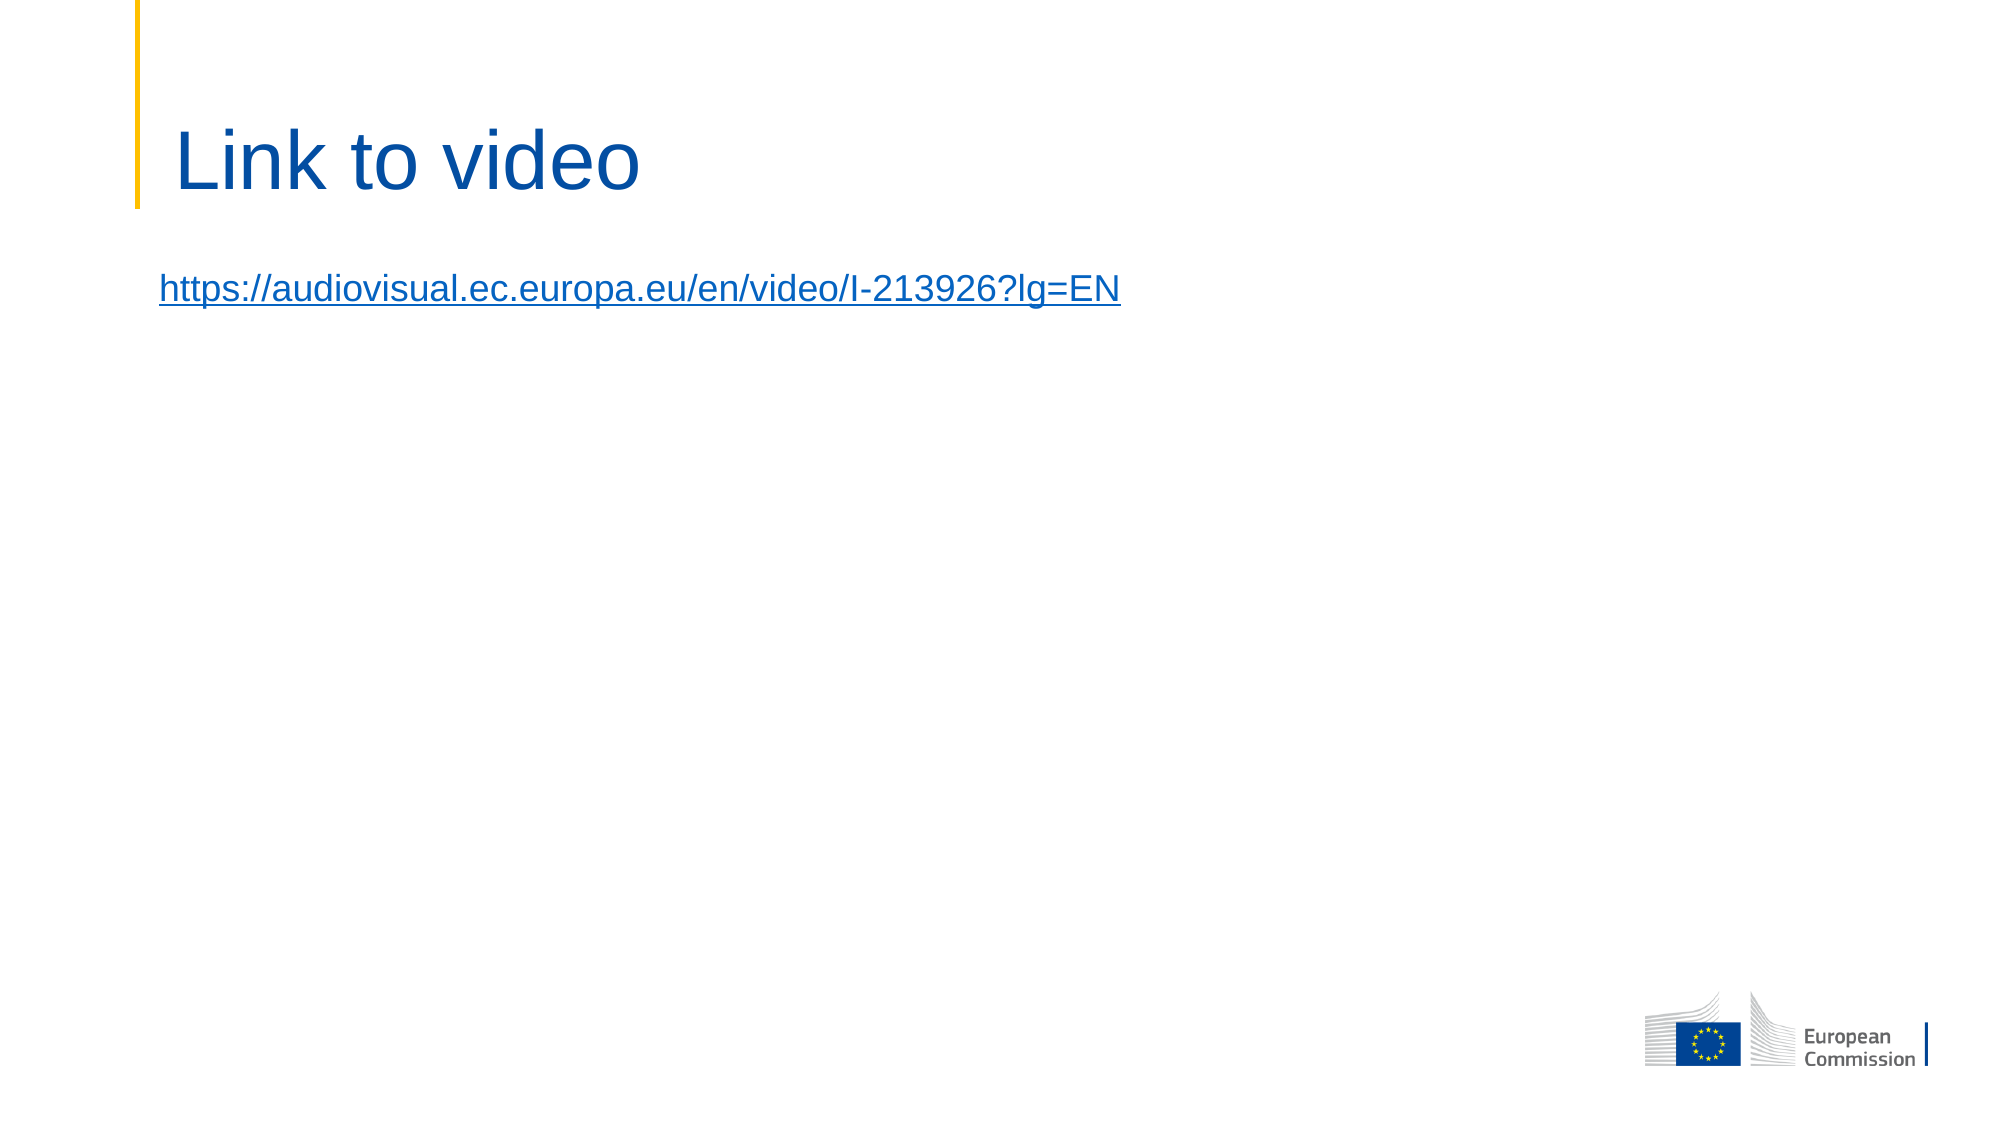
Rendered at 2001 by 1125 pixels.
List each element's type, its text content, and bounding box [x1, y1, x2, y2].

title Link to video [159, 79, 1885, 208]
text_box https://audiovisual.ec.europa.eu/en/video/I-213926?lg=EN [144, 256, 1209, 317]
picture [1645, 991, 1928, 1066]
